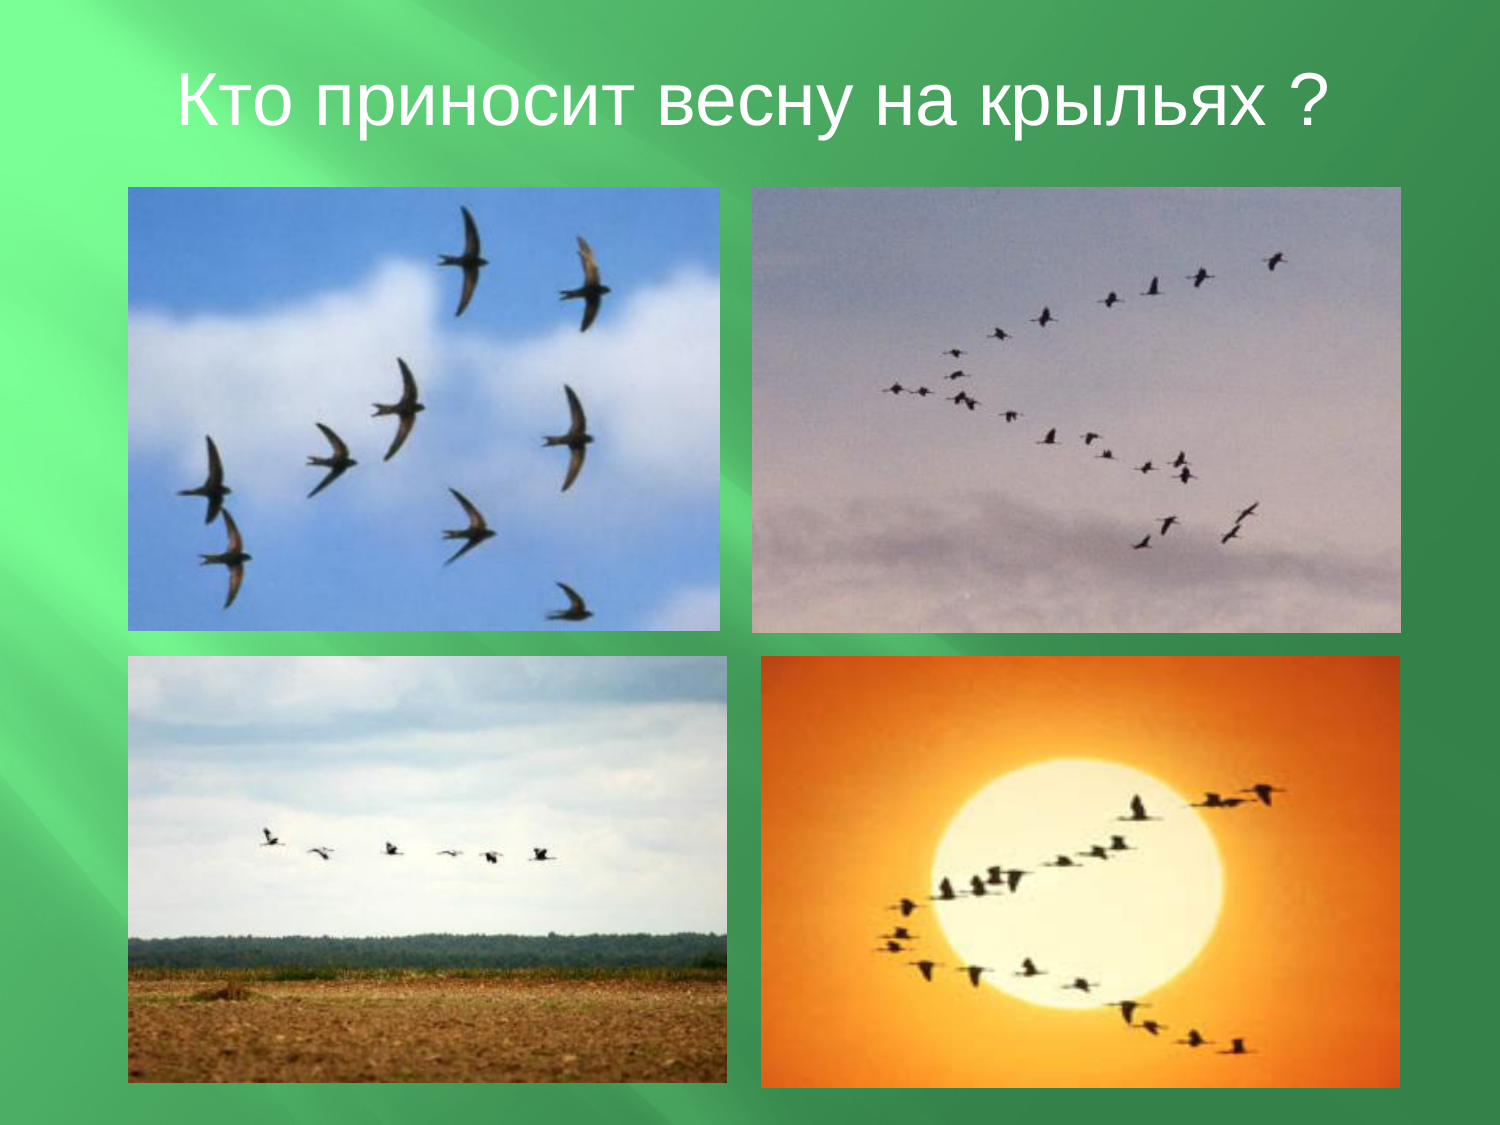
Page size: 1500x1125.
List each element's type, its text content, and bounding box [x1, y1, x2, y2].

text_box Кто приносит весну на крыльях ? [160, 42, 1346, 148]
picture [761, 656, 1400, 1088]
picture [752, 187, 1401, 634]
picture [128, 187, 720, 631]
picture [128, 655, 727, 1123]
